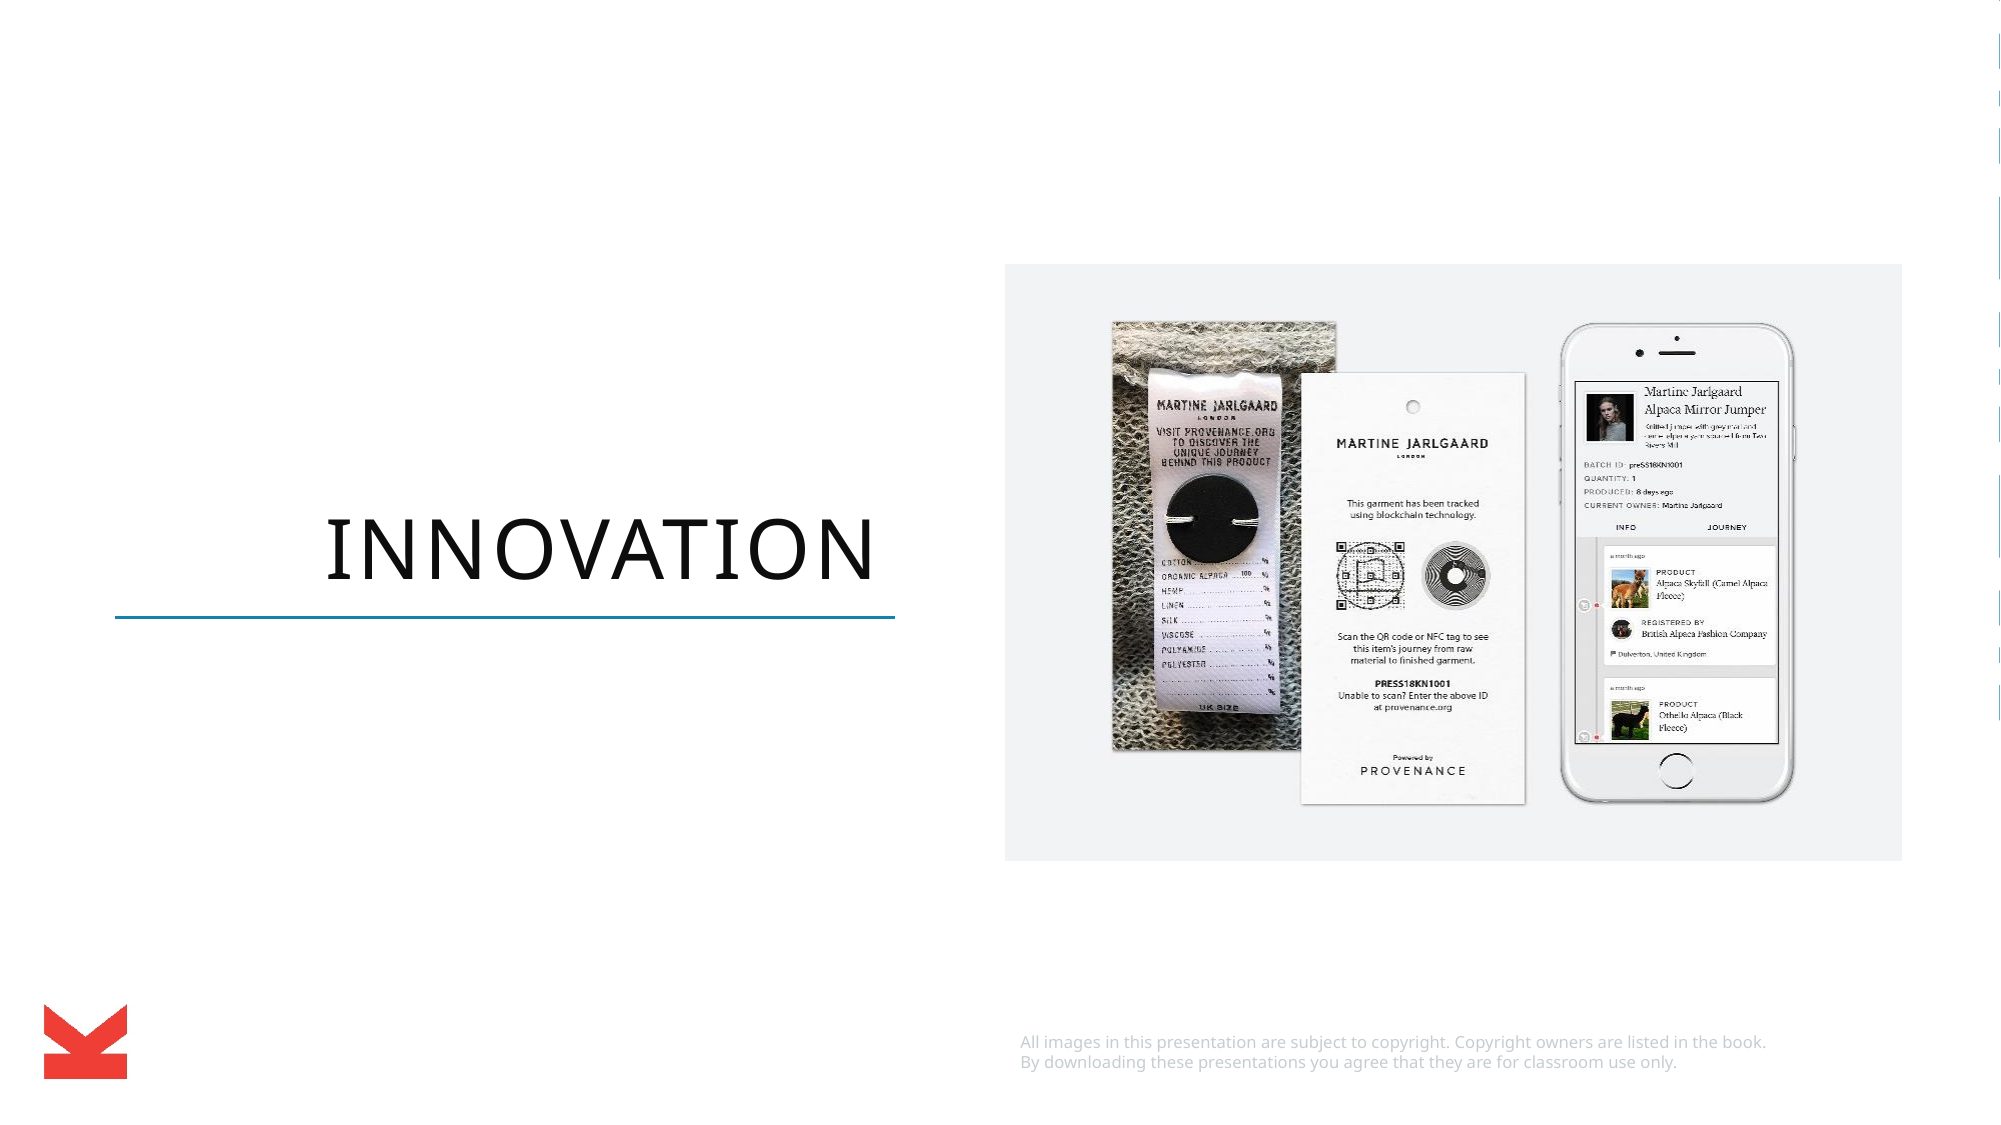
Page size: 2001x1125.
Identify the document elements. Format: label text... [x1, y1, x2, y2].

picture [23, 982, 148, 1107]
text_box [0, 0, 2000, 1125]
text_box [820, 131, 1847, 993]
text_box All images in this presentation are subject to copyright. Copyright owners are listed in the book. By downloading these presentations you agree that they are for classroom use only. [1005, 1024, 2000, 1079]
picture [1005, 263, 1902, 862]
title innovation [104, 104, 894, 603]
